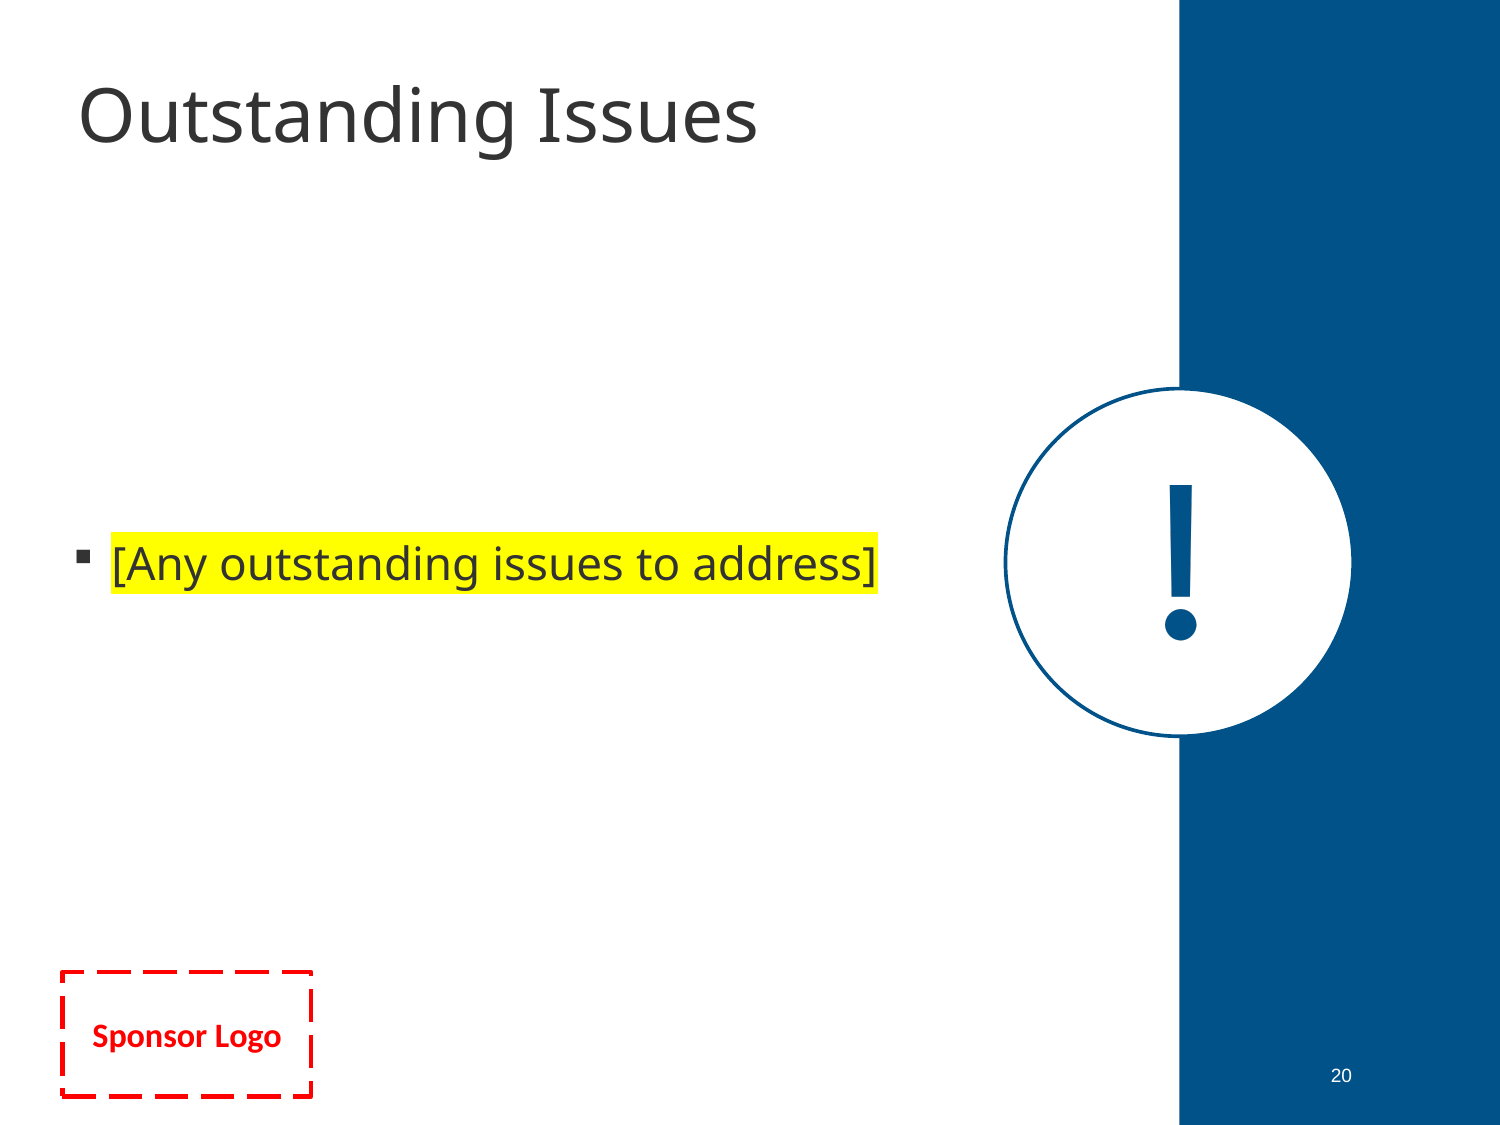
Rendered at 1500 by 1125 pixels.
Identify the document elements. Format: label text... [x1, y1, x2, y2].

text_box [1177, 0, 1500, 1125]
text_box [1003, 386, 1356, 739]
list [Any outstanding issues to address] [57, 372, 1008, 753]
title Outstanding Issues [62, 31, 982, 195]
slide_number 20 [1242, 1052, 1368, 1098]
picture [1086, 469, 1275, 658]
